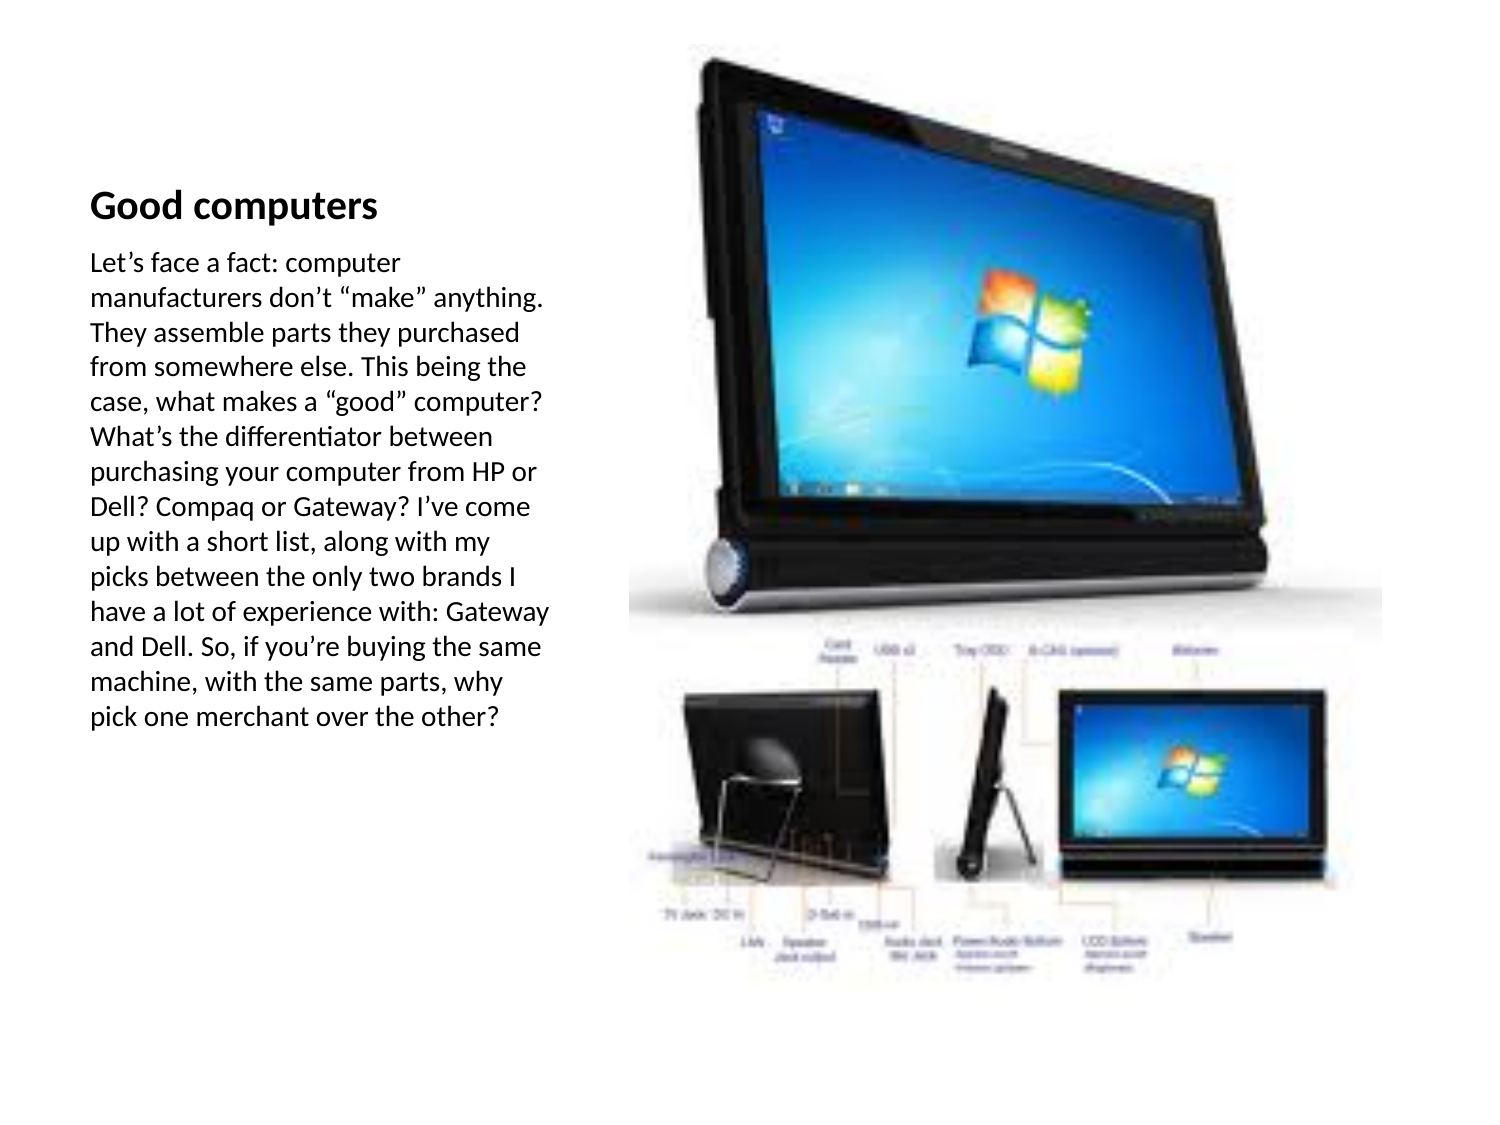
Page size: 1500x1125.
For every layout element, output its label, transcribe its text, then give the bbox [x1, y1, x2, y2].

list Let’s face a fact: computer manufacturers don’t “make” anything. They assemble parts they purchased from somewhere else. This being the case, what makes a “good” computer? What’s the differentiator between purchasing your computer from HP or Dell? Compaq or Gateway? I’ve come up with a short list, along with my picks between the only two brands I have a lot of experience with: Gateway and Dell. So, if you’re buying the same machine, with the same parts, why pick one merchant over the other? [75, 235, 569, 1005]
title Good computers [75, 44, 569, 235]
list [586, 44, 1426, 1006]
